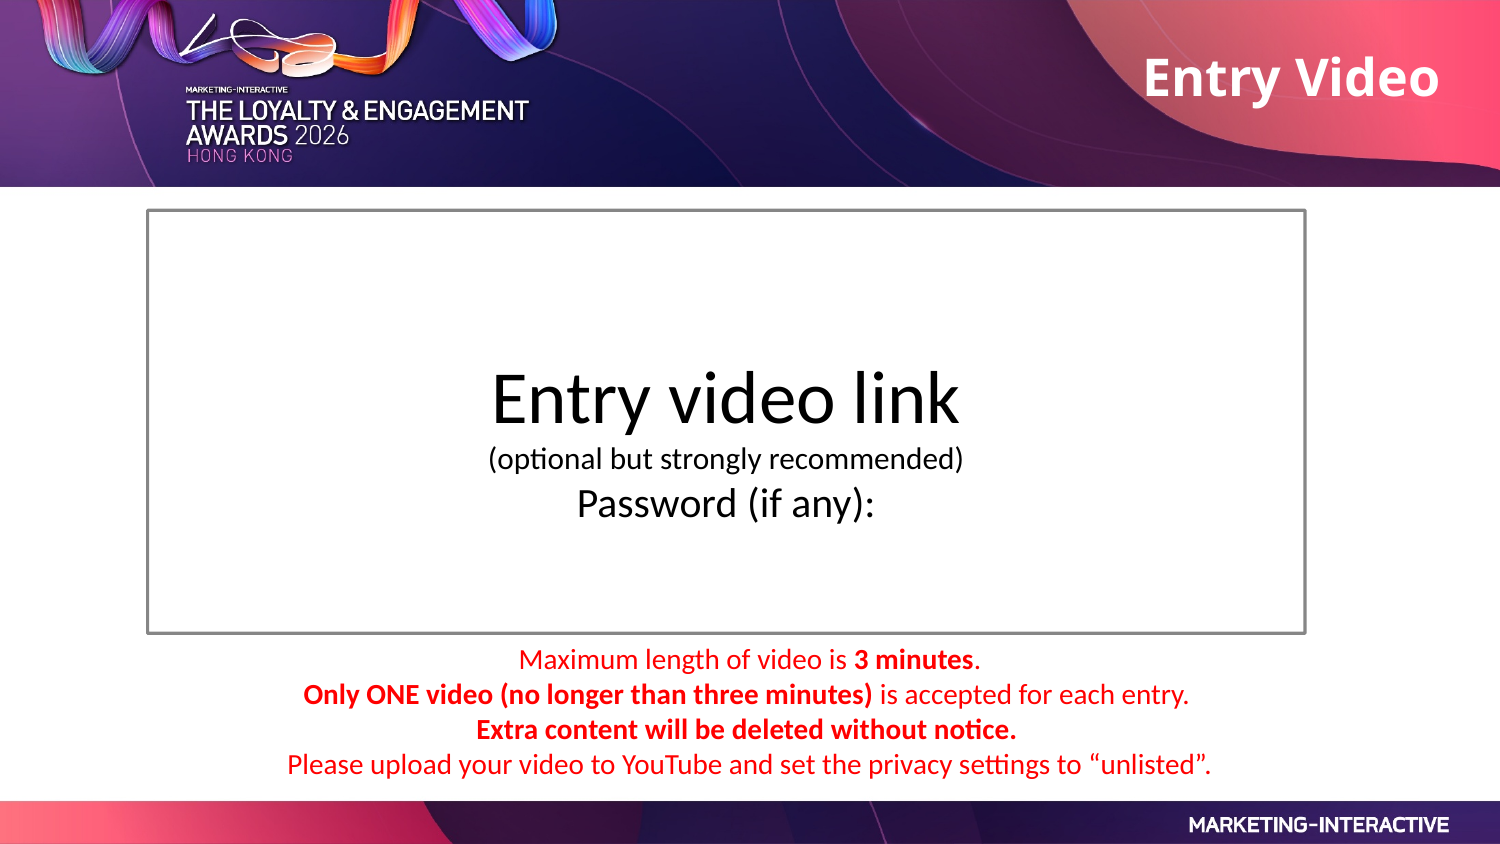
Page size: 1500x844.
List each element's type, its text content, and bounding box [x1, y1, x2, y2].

text_box Entry Video [1127, 32, 1500, 119]
text_box Entry video link (optional but strongly recommended) Password (if any): [147, 210, 1306, 634]
text_box Maximum length of video is 3 minutes. Only ONE video (no longer than three minutes) is accepted for each entry. Extra content will be deleted without notice. Please upload your video to YouTube and set the privacy settings to “unlisted”. [99, 633, 1401, 788]
picture [0, 0, 1500, 844]
